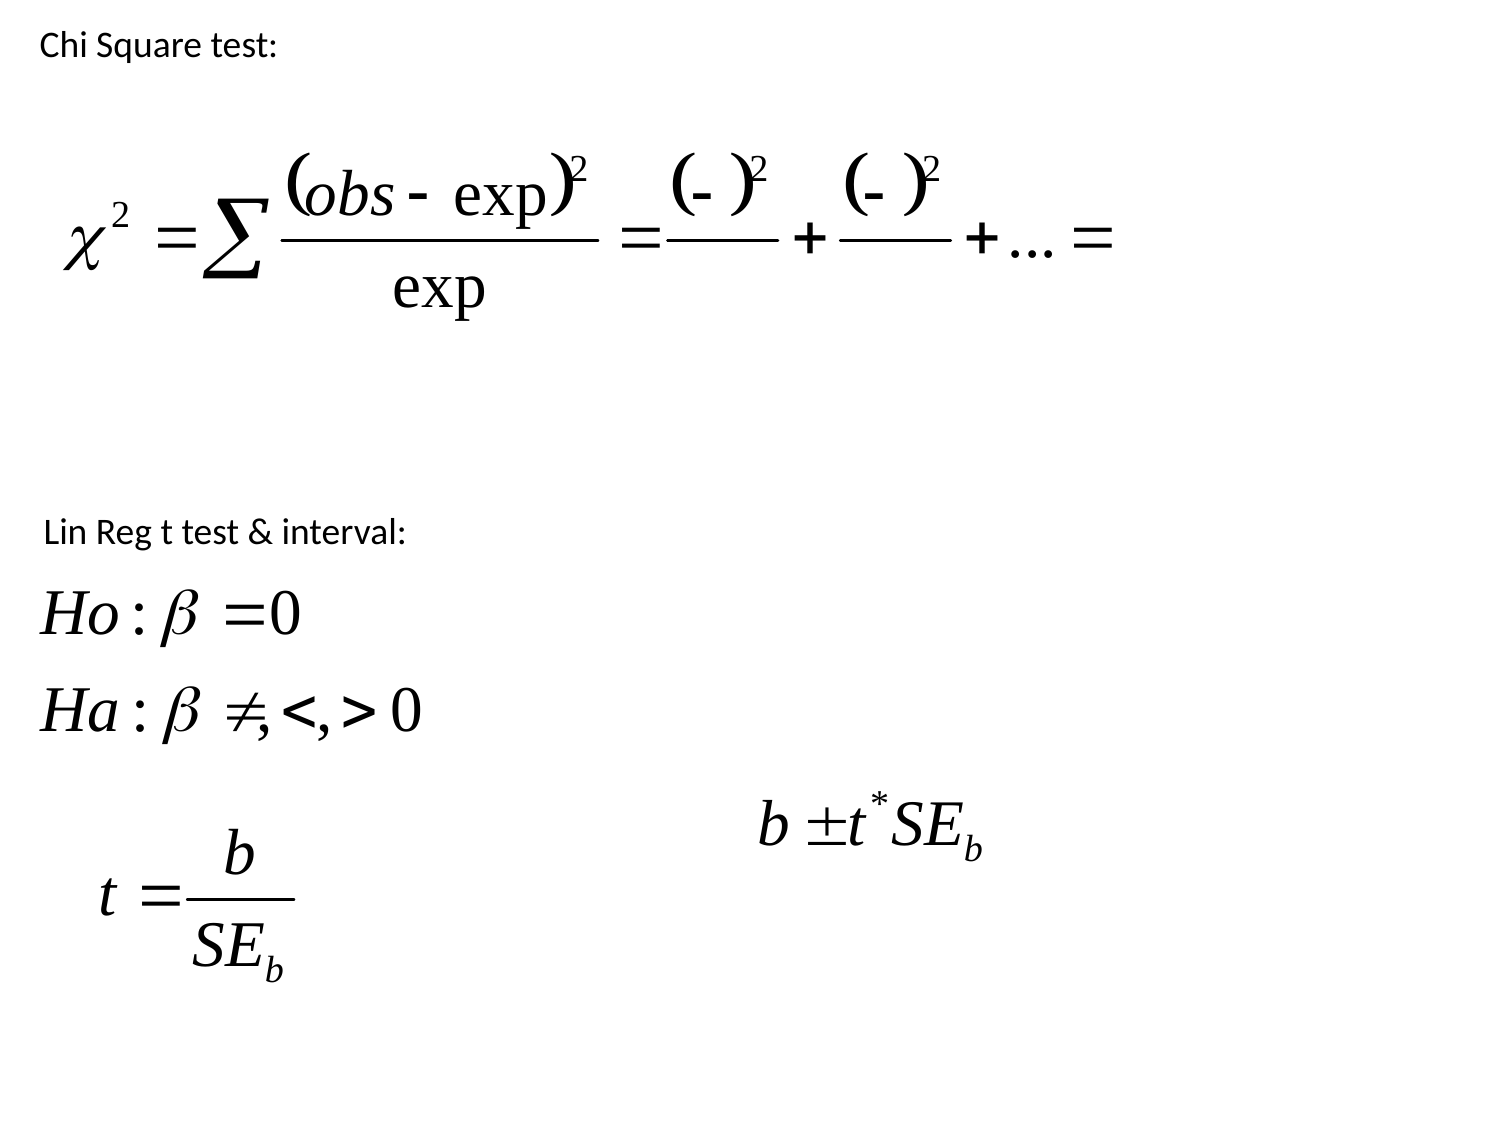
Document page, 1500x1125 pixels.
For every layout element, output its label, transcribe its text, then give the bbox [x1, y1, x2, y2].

text_box Chi Square test: [24, 12, 313, 73]
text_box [53, 137, 1114, 339]
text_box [90, 812, 309, 998]
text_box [749, 774, 995, 879]
text_box Lin Reg t test & interval: [28, 499, 488, 560]
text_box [28, 574, 432, 760]
